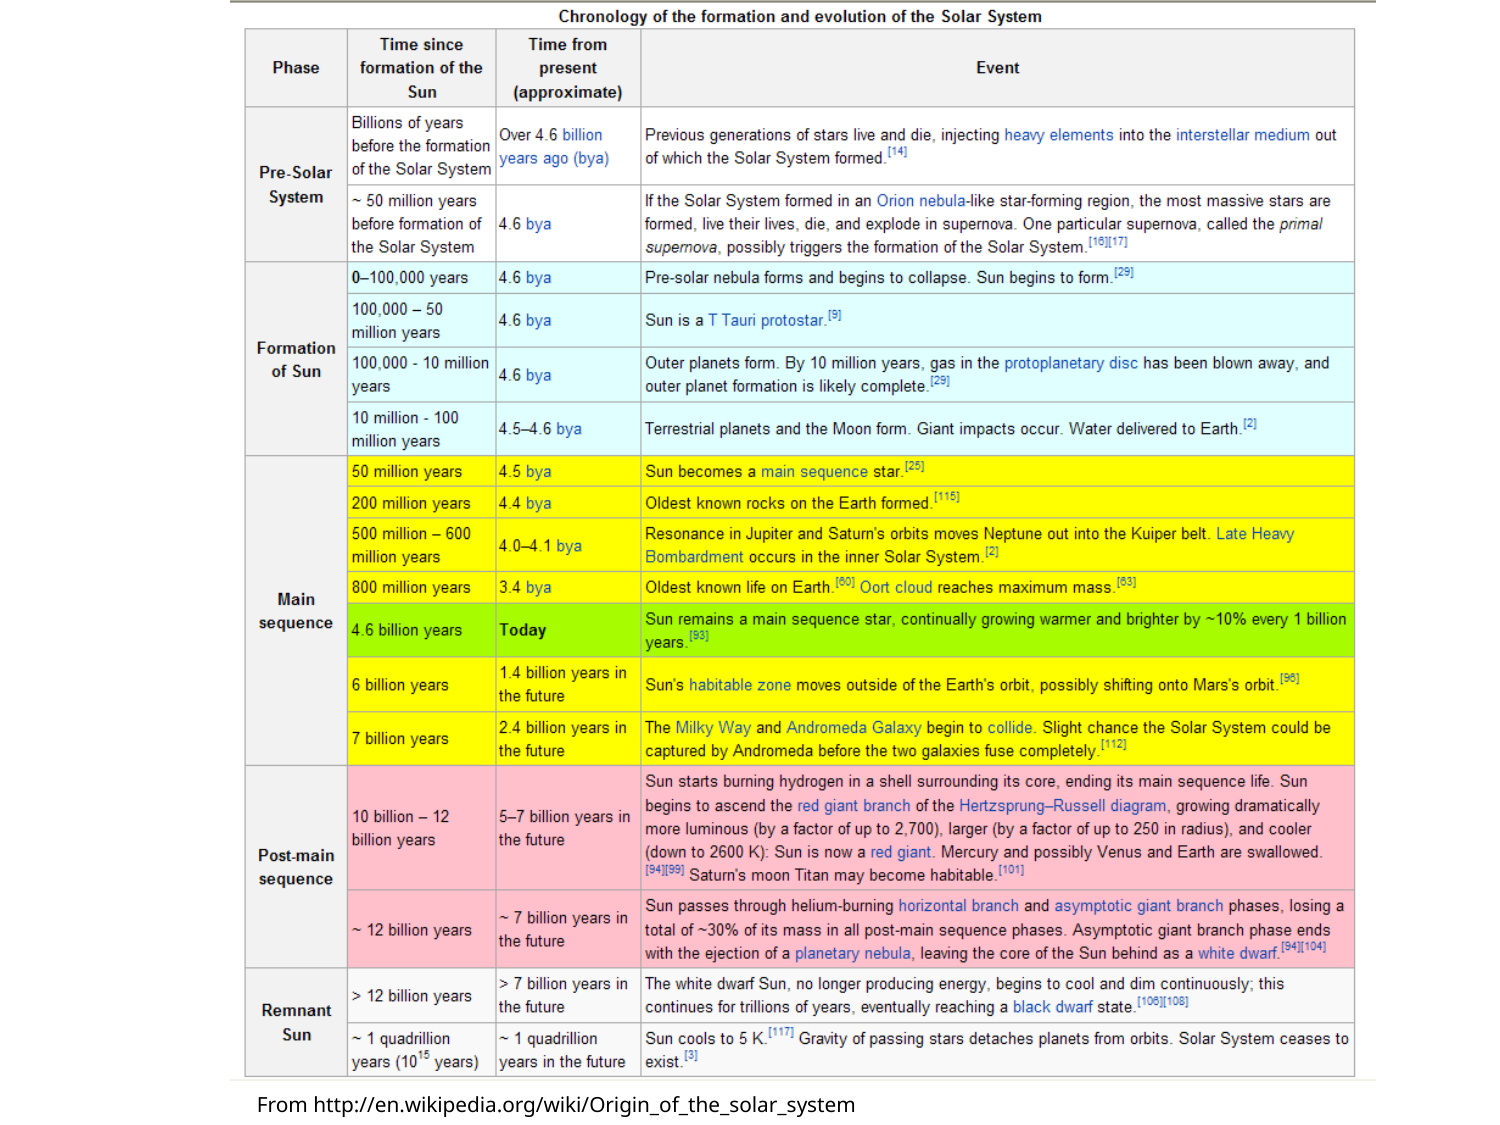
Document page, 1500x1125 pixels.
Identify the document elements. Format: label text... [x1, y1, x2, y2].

picture [230, 0, 1376, 1082]
text_box From http://en.wikipedia.org/wiki/Origin_of_the_solar_system [242, 1090, 992, 1125]
